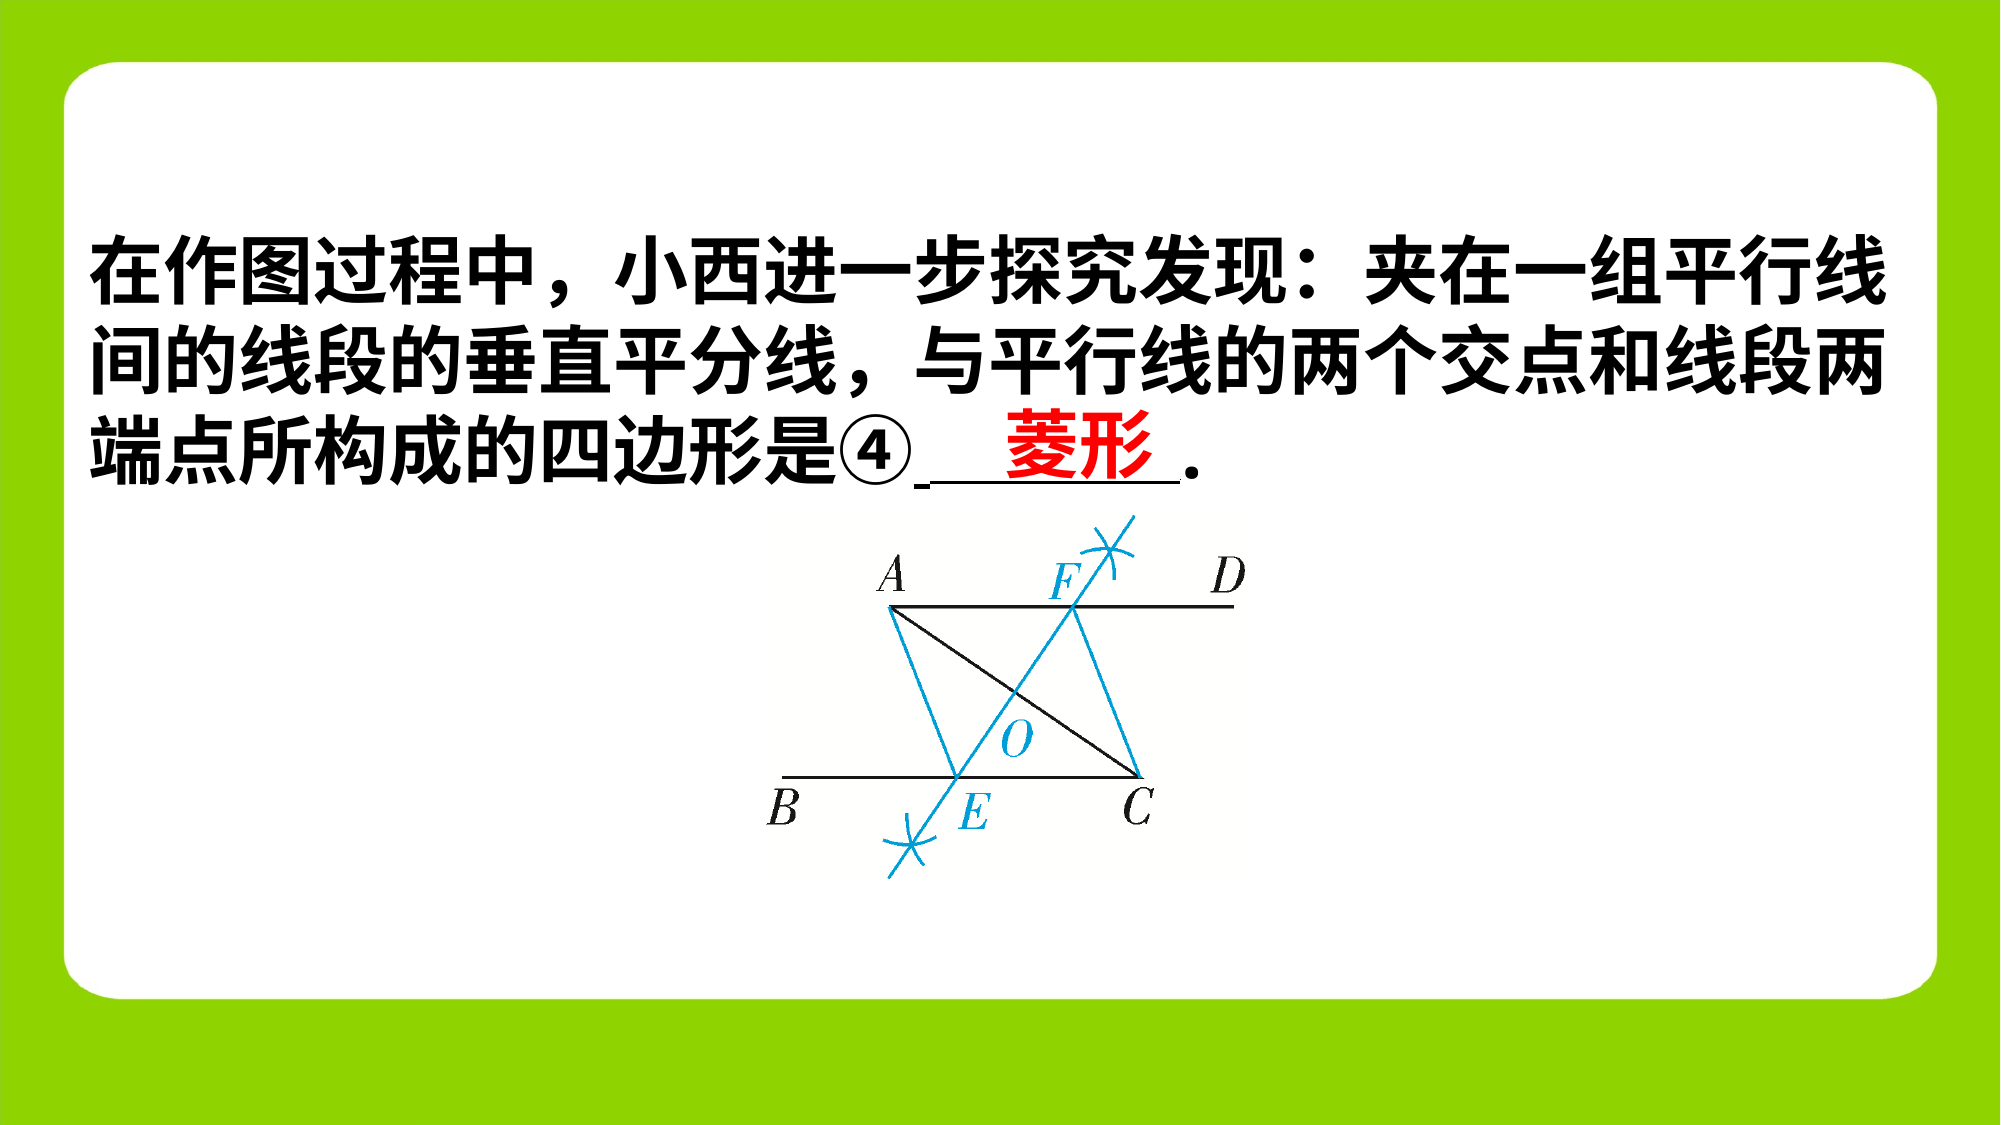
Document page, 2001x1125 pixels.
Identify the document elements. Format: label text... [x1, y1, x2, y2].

picture [892, 515, 1245, 879]
text_box 菱形 [989, 389, 1245, 496]
picture [0, 0, 2001, 1125]
text_box 在作图过程中，小西进一步探究发现：夹在一组平行线 间的线段的垂直平分线，与平行线的两个交点和线段两 端点所构成的四边形是④ ⁠. [88, 223, 1974, 1125]
picture [766, 515, 1132, 879]
